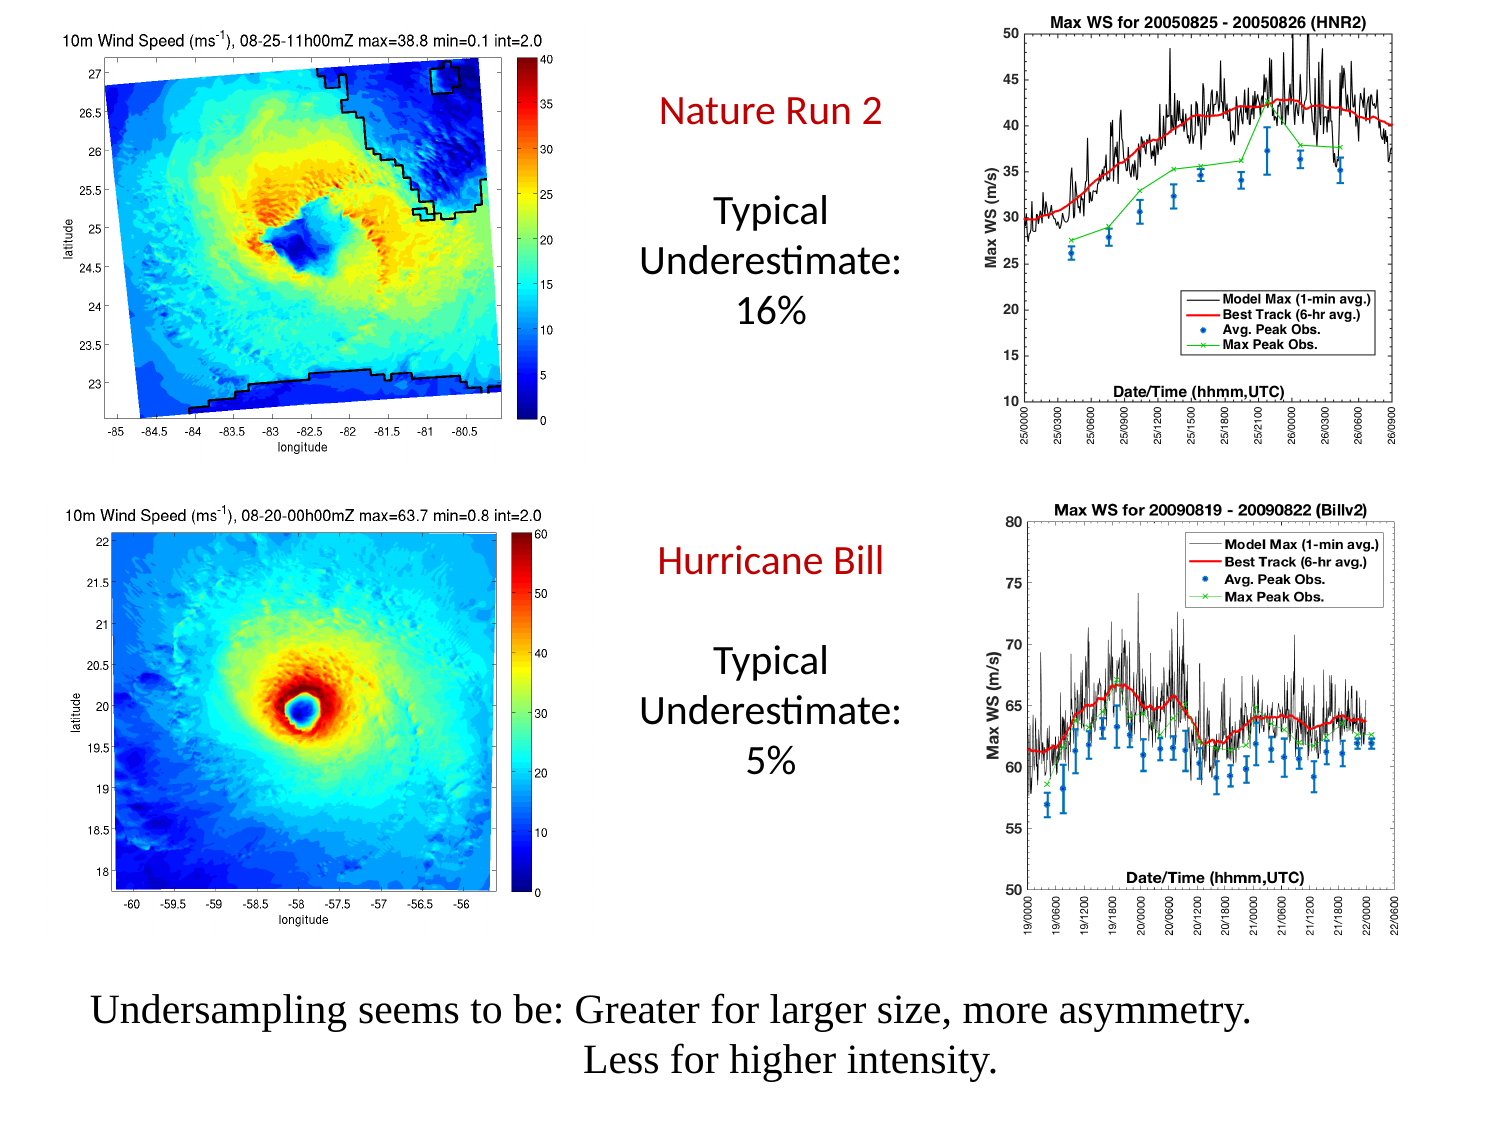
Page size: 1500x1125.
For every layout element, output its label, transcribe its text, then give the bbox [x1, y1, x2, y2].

text_box Hurricane Bill Typical Underestimate: 5% [617, 525, 894, 790]
picture [897, 0, 1498, 451]
text_box Undersampling seems to be: Greater for larger size, more asymmetry. Less for higher intensity. [74, 974, 1413, 1090]
picture [27, 499, 613, 940]
picture [24, 24, 614, 467]
text_box Nature Run 2 Typical Underestimate: 16% [618, 75, 892, 340]
picture [899, 487, 1500, 938]
